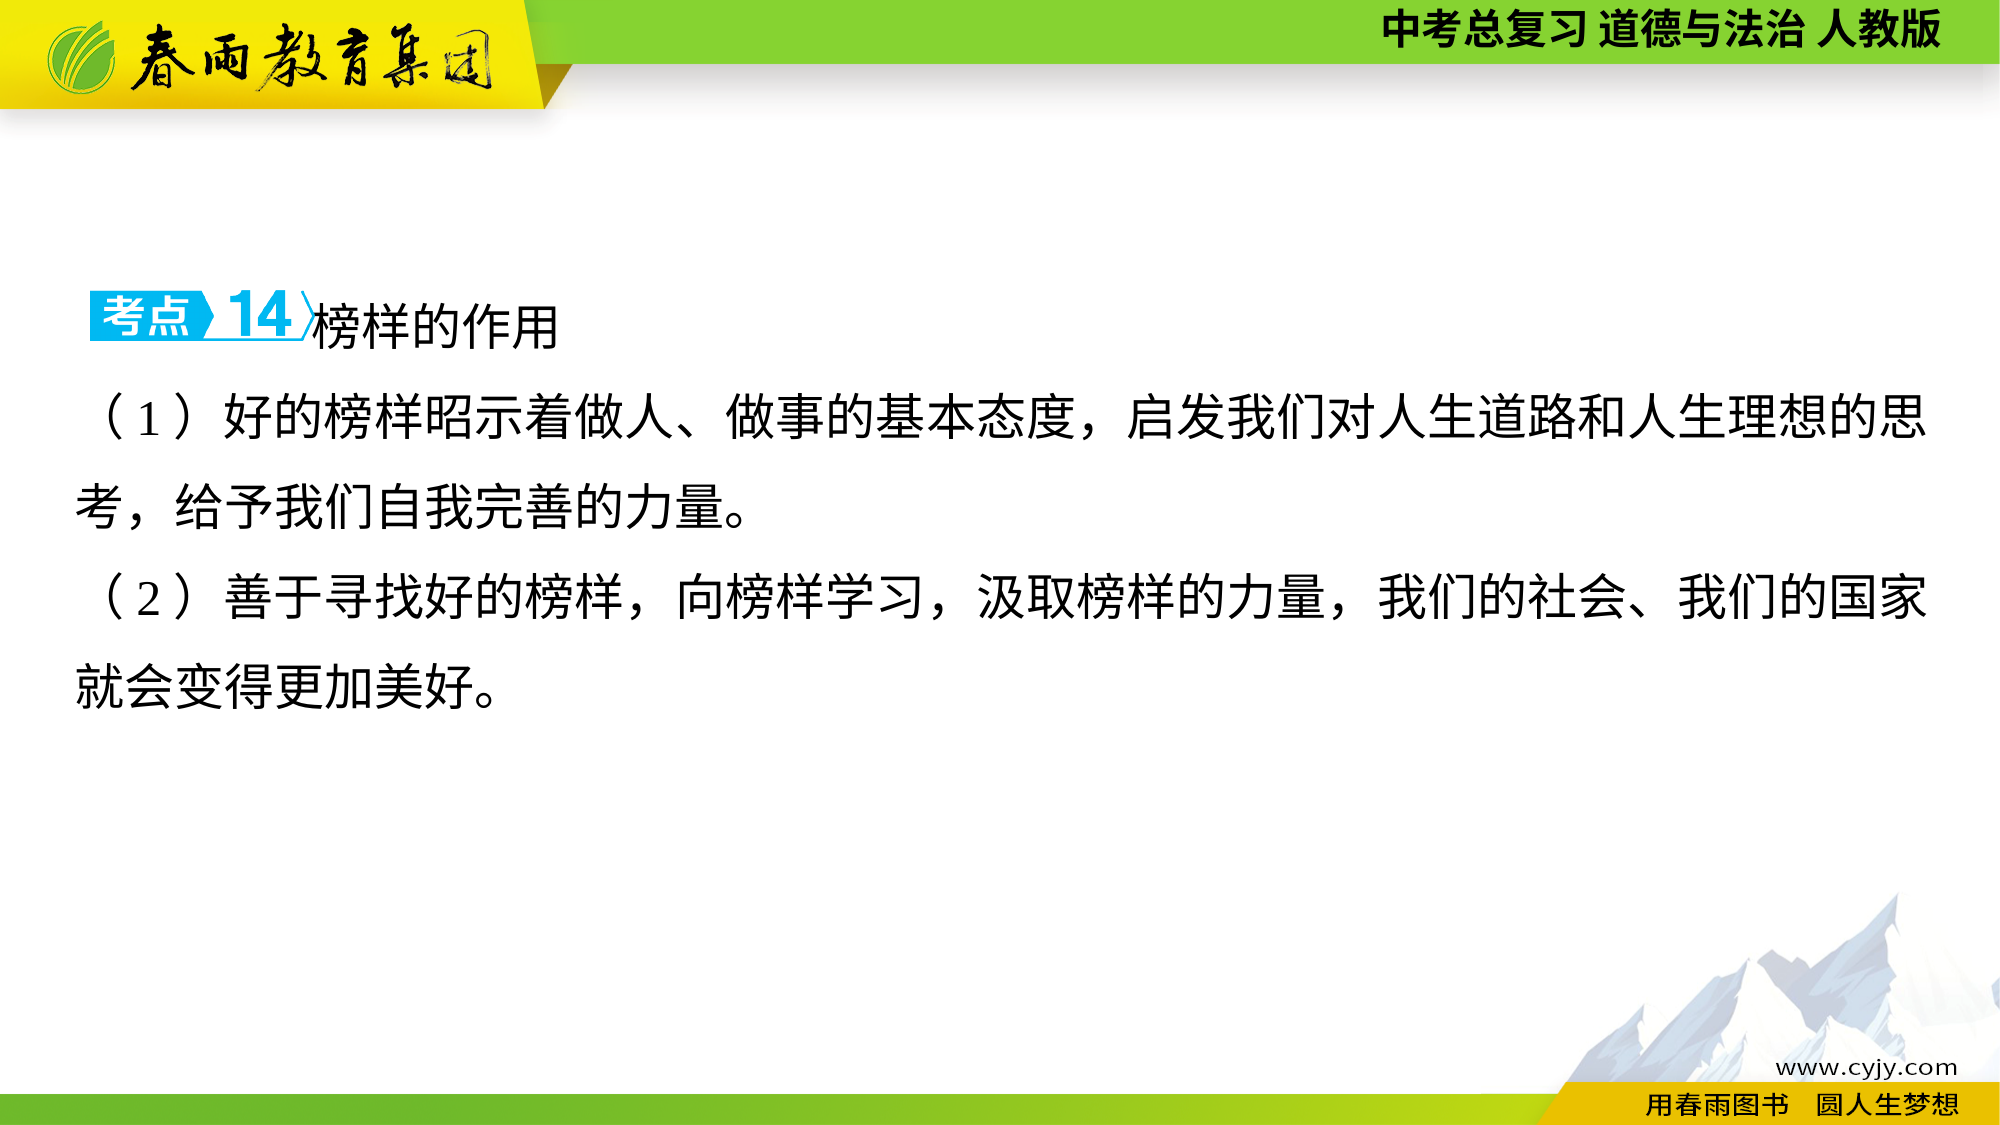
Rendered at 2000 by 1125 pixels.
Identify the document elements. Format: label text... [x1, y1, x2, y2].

picture [0, 0, 2000, 1125]
list 榜样的作用 （1）好的榜样昭示着做人、做事的基本态度，启发我们对人生道路和人生理想的思考，给予我们自我完善的力量。 （2）善于寻找好的榜样，向榜样学习，汲取榜样的力量，我们的社会、我们的国家就会变得更加美好。 [59, 258, 1944, 716]
